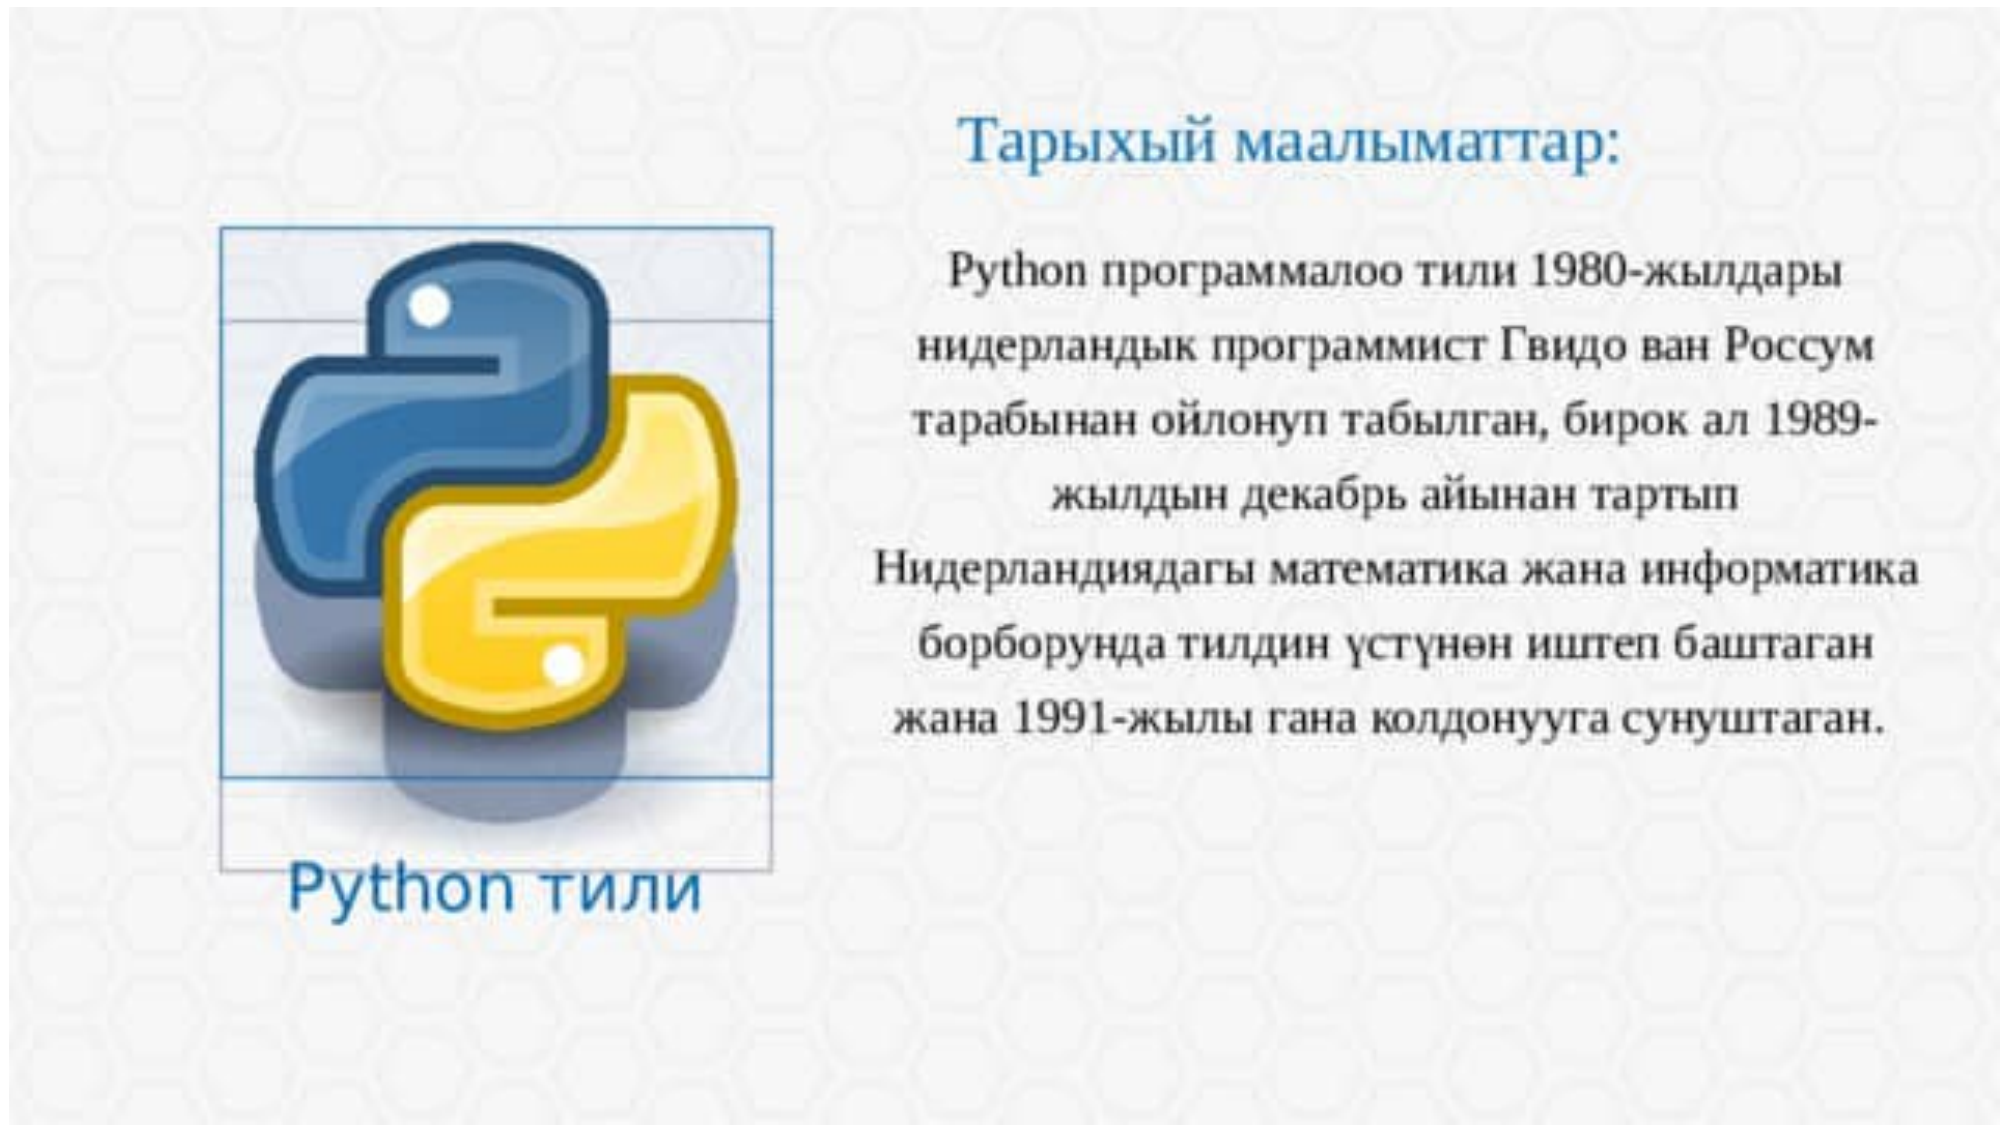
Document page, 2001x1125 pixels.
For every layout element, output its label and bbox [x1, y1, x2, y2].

list [9, 7, 2000, 1125]
